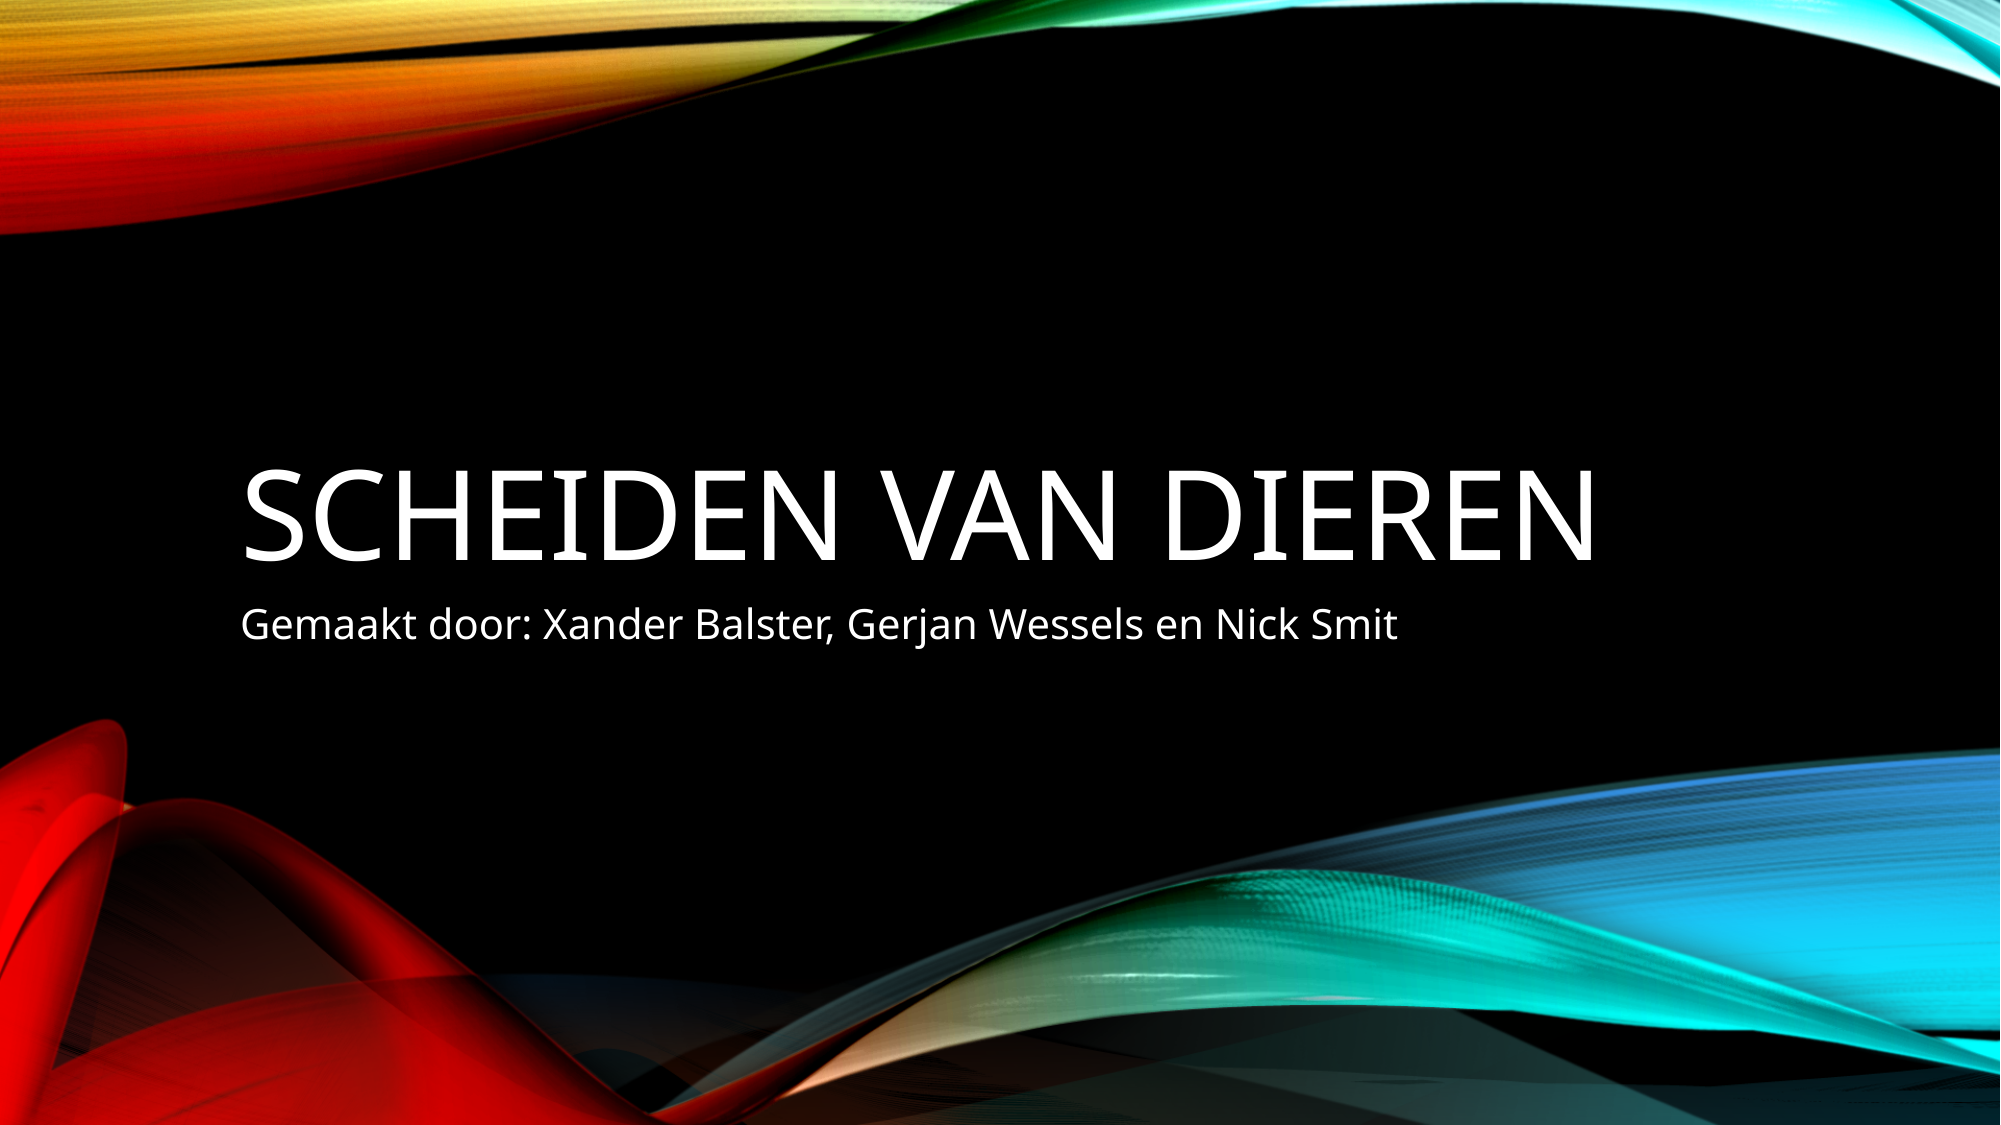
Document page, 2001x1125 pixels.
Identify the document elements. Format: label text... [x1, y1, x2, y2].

picture [0, 0, 2000, 237]
picture [0, 717, 2000, 1125]
title Scheiden van dieren [225, 295, 1775, 595]
subtitle Gemaakt door: Xander Balster, Gerjan Wessels en Nick Smit [225, 595, 1775, 709]
